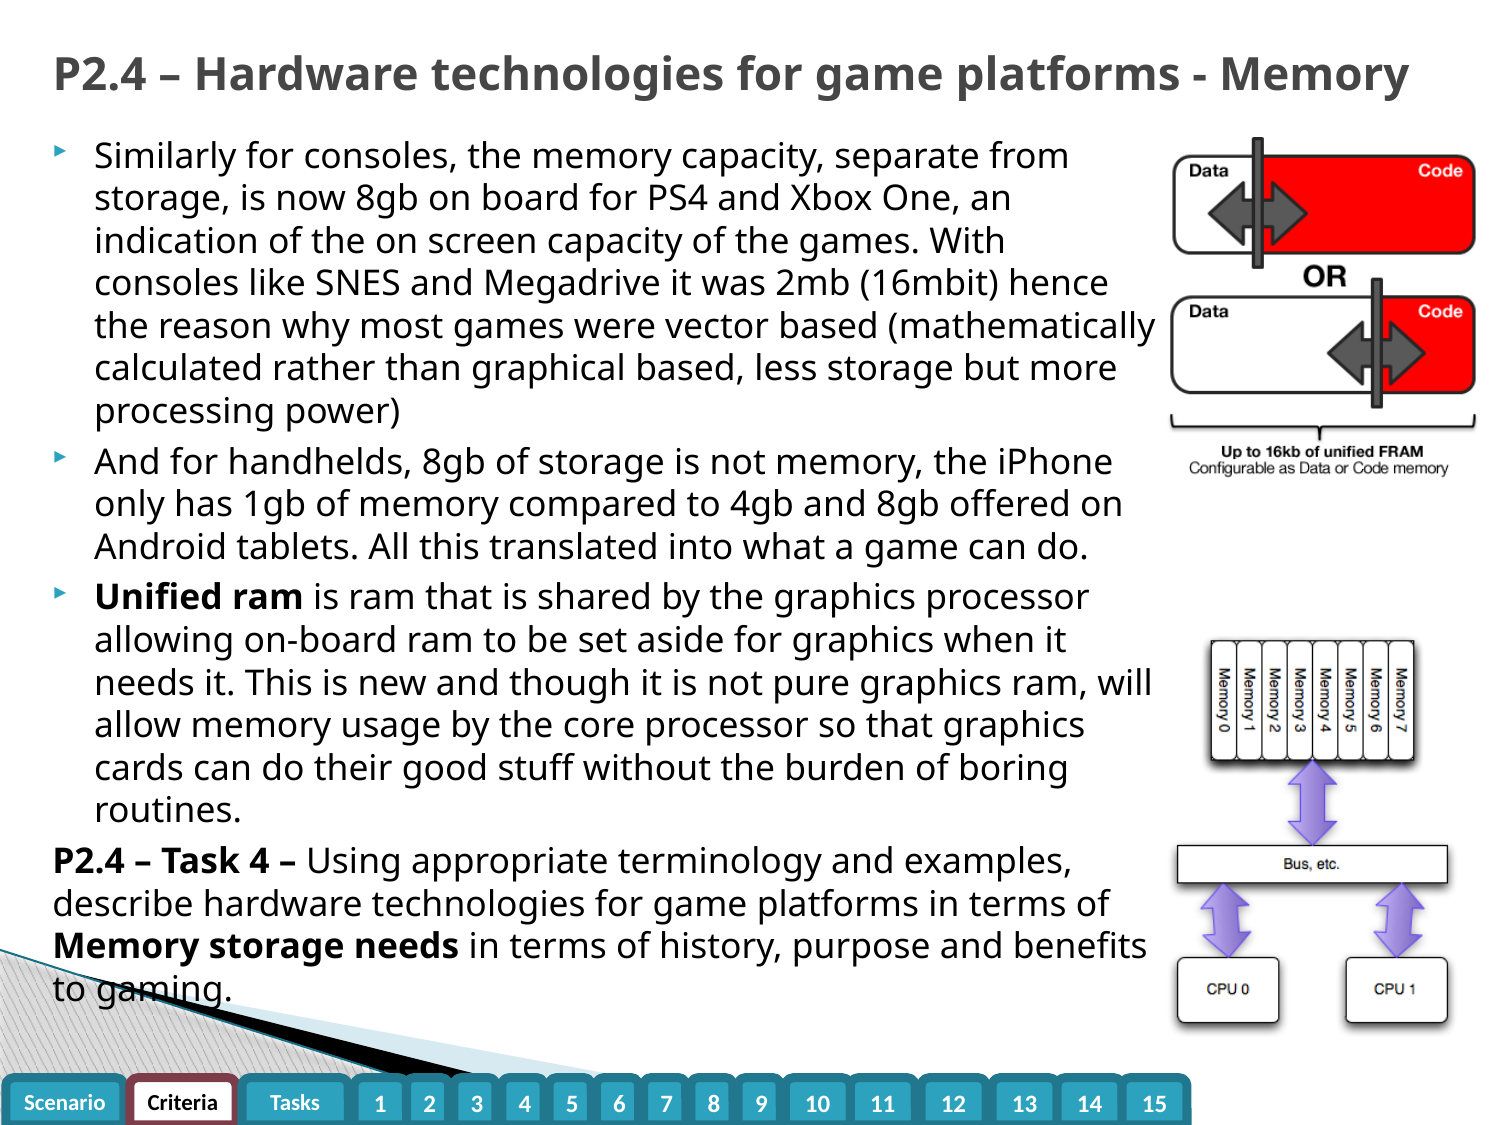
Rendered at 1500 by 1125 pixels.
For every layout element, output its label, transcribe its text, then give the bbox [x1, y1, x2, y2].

text_box P2.4 – Hardware technologies for game platforms - Memory [37, 19, 1471, 126]
picture [1163, 136, 1483, 481]
list Similarly for consoles, the memory capacity, separate from storage, is now 8gb on board for PS4 and Xbox One, an indication of the on screen capacity of the games. With consoles like SNES and Megadrive it was 2mb (16mbit) hence the reason why most games were vector based (mathematically calculated rather than graphical based, less storage but more processing power) And for handhelds, 8gb of storage is not memory, the iPhone only has 1gb of memory compared to 4gb and 8gb offered on Android tablets. All this translated into what a game can do. Unified ram is ram that is shared by the graphics processor allowing on-board ram to be set aside for graphics when it needs it. This is new and though it is not pure graphics ram, will allow memory usage by the core processor so that graphics cards can do their good stuff without the burden of boring routines. P2.4 – Task 4 – Using appropriate terminology and examples, describe hardware technologies for game platforms in terms of Memory storage needs in terms of history, purpose and benefits to gaming. [35, 125, 1176, 1035]
picture [1153, 621, 1471, 1051]
